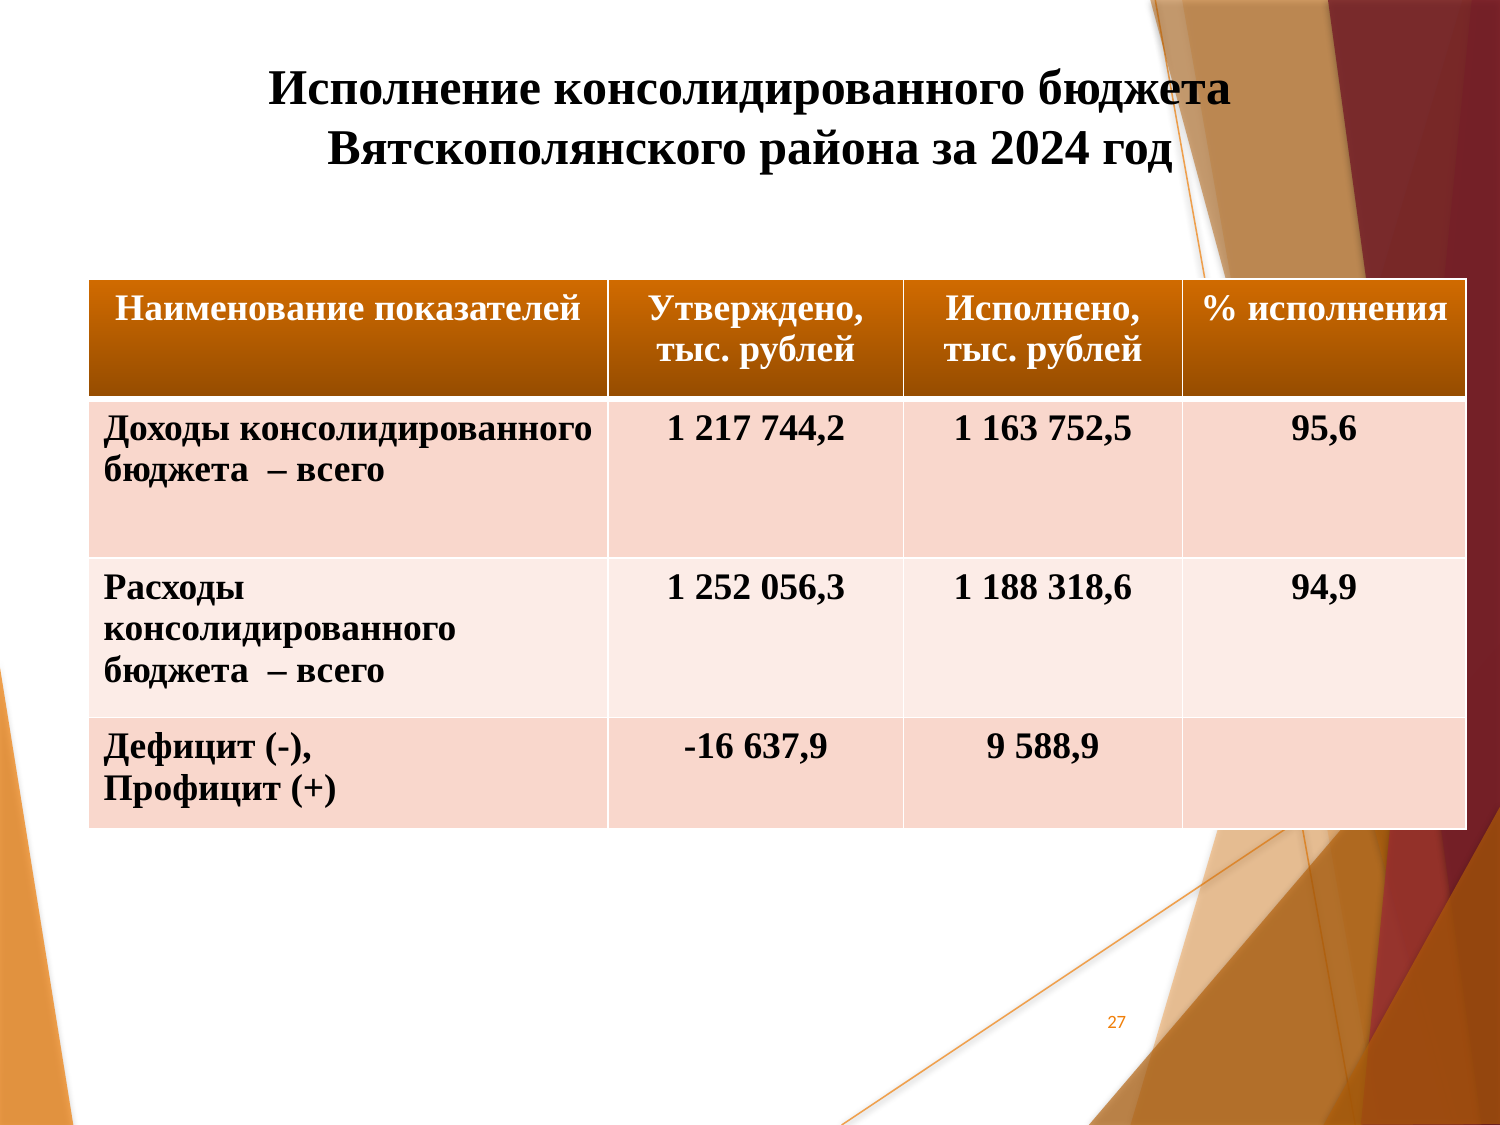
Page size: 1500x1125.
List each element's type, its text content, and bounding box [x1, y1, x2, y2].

table_cell 1 188 318,6 [904, 559, 1182, 717]
table_cell Доходы консолидированного бюджета – всего [89, 402, 607, 557]
slide_number 27 [1057, 991, 1142, 1051]
table_cell 95,6 [1183, 402, 1465, 557]
table_header Наименование показателей [89, 280, 607, 396]
table_cell 9 588,9 [904, 718, 1182, 828]
table_cell 94,9 [1183, 559, 1465, 717]
table_header Утверждено, тыс. рублей [609, 280, 903, 396]
table_cell -16 637,9 [609, 718, 903, 828]
table_header Исполнено, тыс. рублей [904, 280, 1182, 396]
table_header % исполнения [1183, 280, 1465, 396]
table_cell Дефицит (-), Профицит (+) [89, 718, 607, 828]
table_cell 1 163 752,5 [904, 402, 1182, 557]
table_cell 1 252 056,3 [609, 559, 903, 717]
table_cell [1183, 718, 1465, 828]
title Исполнение консолидированного бюджета Вятскополянского района за 2024 год [75, 45, 1425, 185]
table_cell Расходы консолидированного бюджета – всего [89, 559, 607, 717]
table_cell 1 217 744,2 [609, 402, 903, 557]
